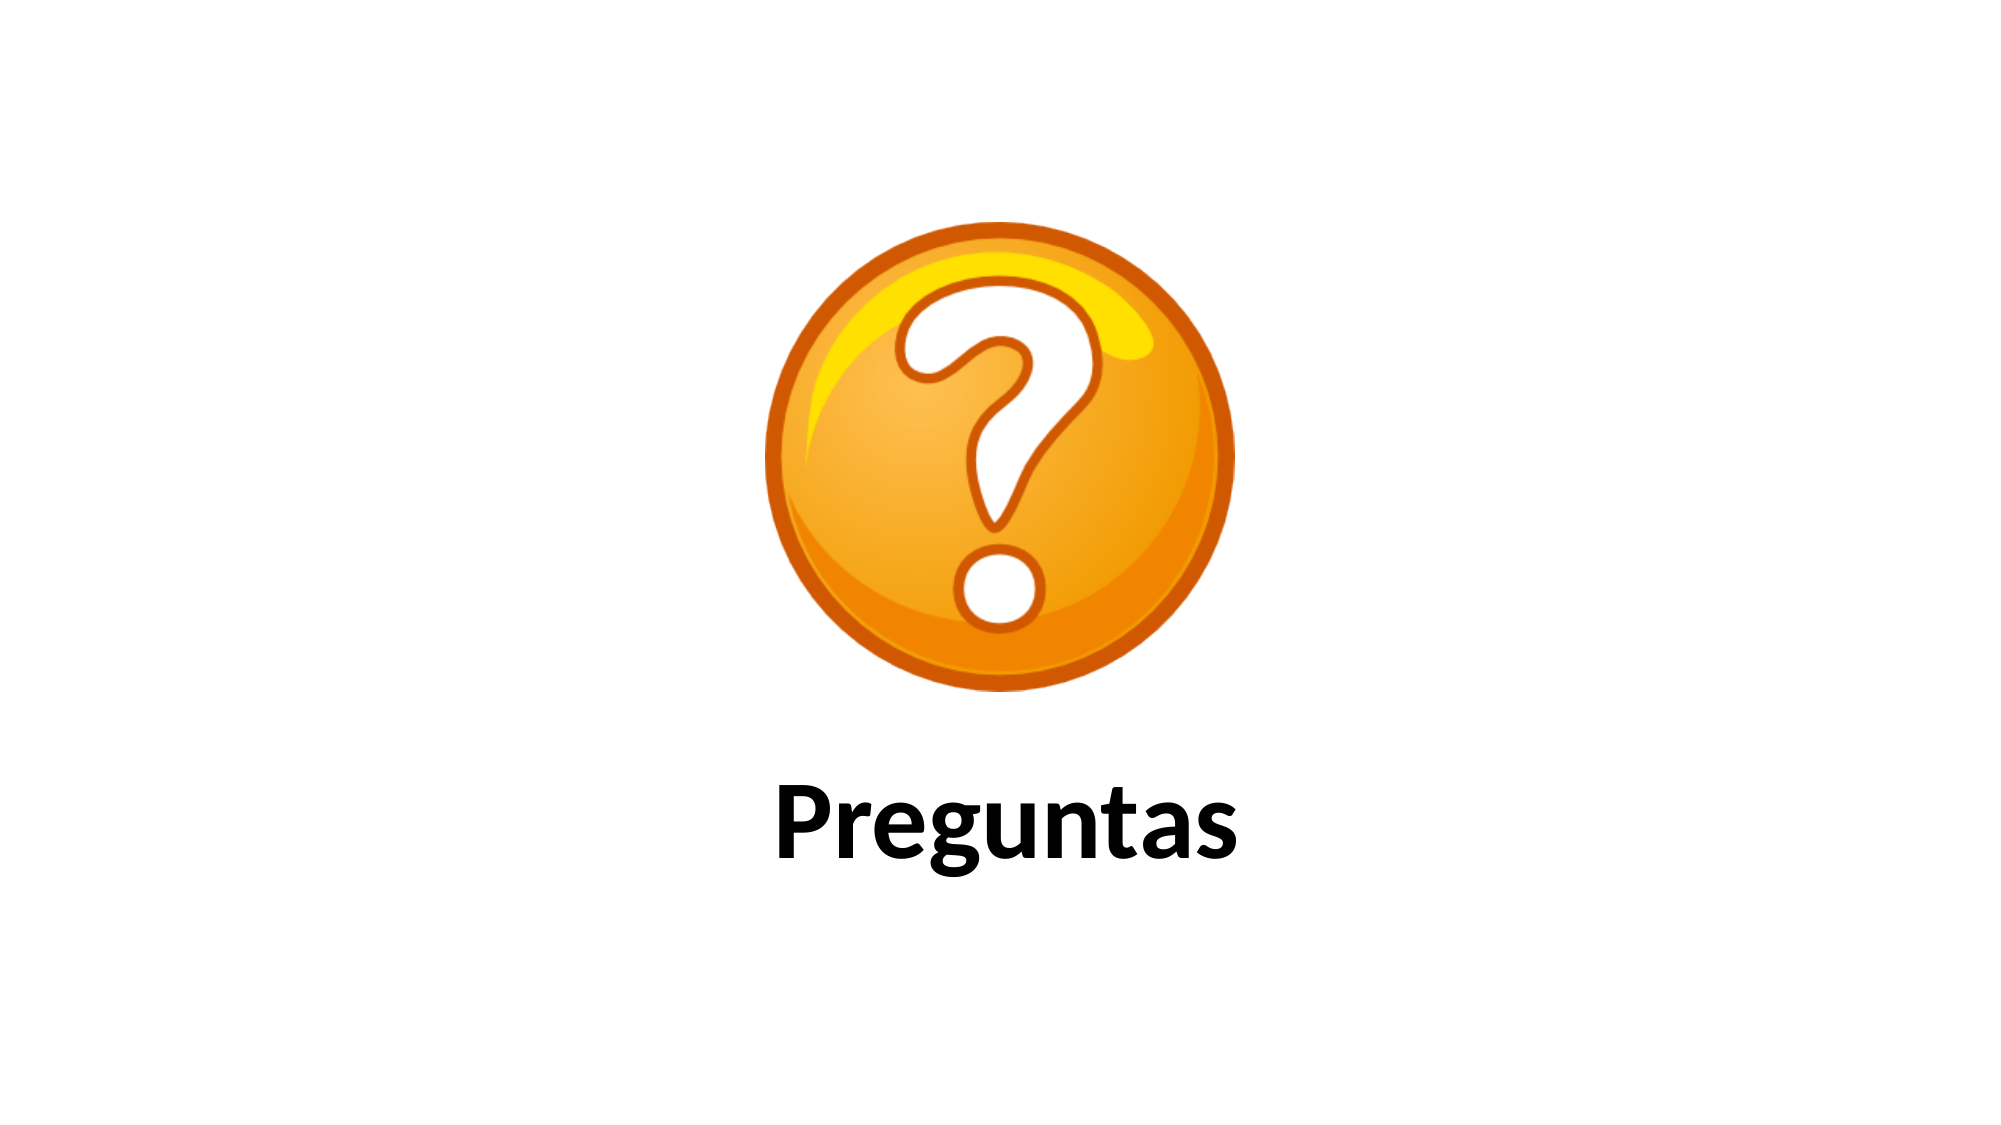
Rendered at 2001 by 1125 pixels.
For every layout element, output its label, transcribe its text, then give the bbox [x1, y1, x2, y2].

picture [765, 222, 1235, 692]
text_box Preguntas [758, 738, 1255, 888]
